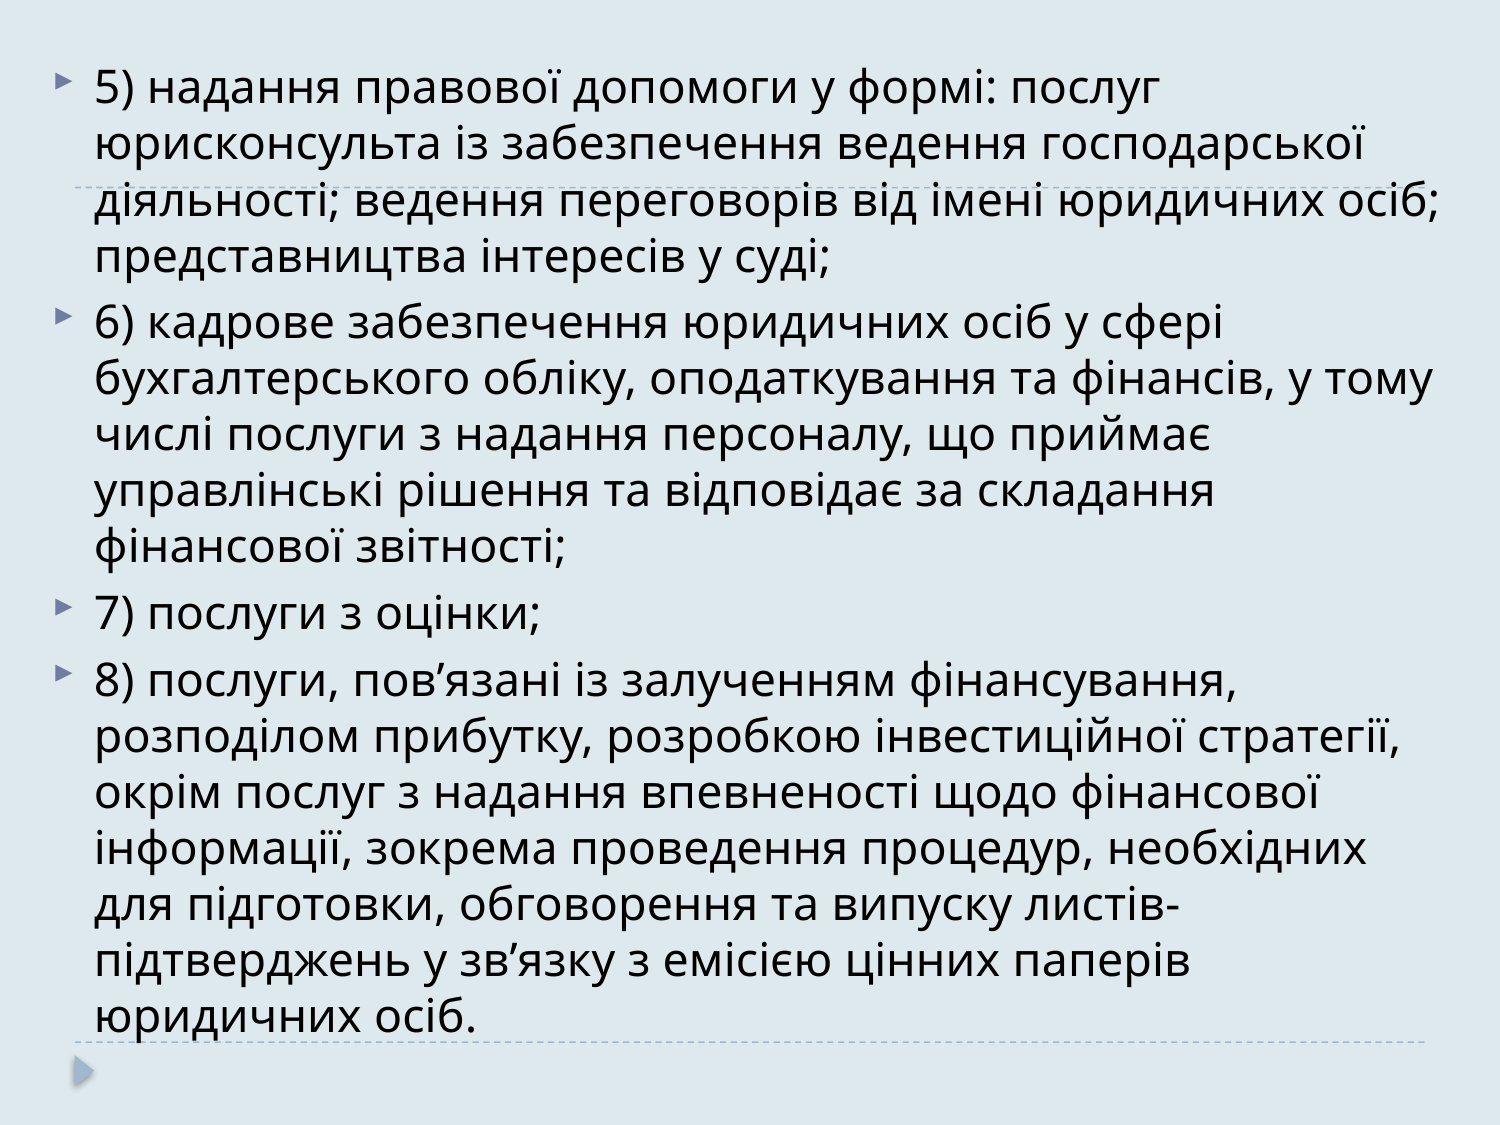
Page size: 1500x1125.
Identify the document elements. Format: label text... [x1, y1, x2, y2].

list 5) надання правової допомоги у формі: послуг юрисконсульта із забезпечення ведення господарської діяльності; ведення переговорів від імені юридичних осіб; представництва інтересів у суді; 6) кадрове забезпечення юридичних осіб у сфері бухгалтерського обліку, оподаткування та фінансів, у тому числі послуги з надання персоналу, що приймає управлінські рішення та відповідає за складання фінансової звітності; 7) послуги з оцінки; 8) послуги, пов’язані із залученням фінансування, розподілом прибутку, розробкою інвестиційної стратегії, окрім послуг з надання впевненості щодо фінансової інформації, зокрема проведення процедур, необхідних для підготовки, обговорення та випуску листів-підтверджень у зв’язку з емісією цінних паперів юридичних осіб. [37, 50, 1475, 1050]
